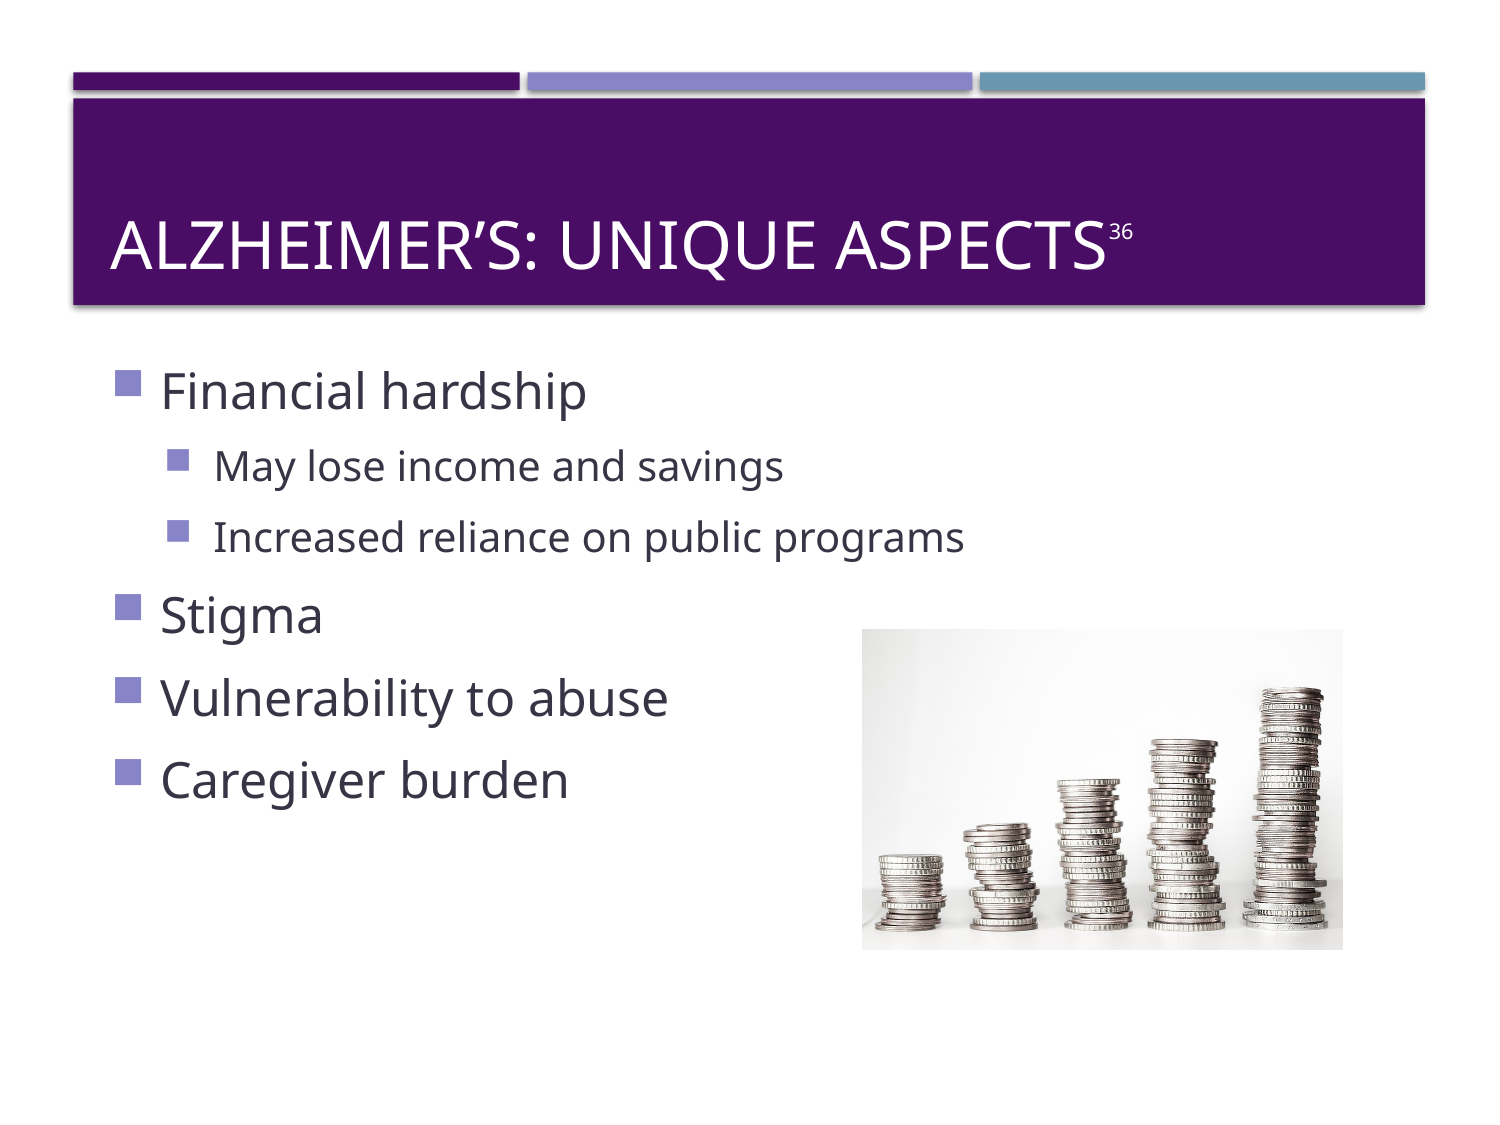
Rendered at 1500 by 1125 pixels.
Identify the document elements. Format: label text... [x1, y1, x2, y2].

title Alzheimer’s: Unique Aspects36 [95, 112, 1406, 291]
list Financial hardship May lose income and savings Increased reliance on public programs Stigma Vulnerability to abuse Caregiver burden [95, 365, 1406, 962]
picture [862, 629, 1344, 951]
